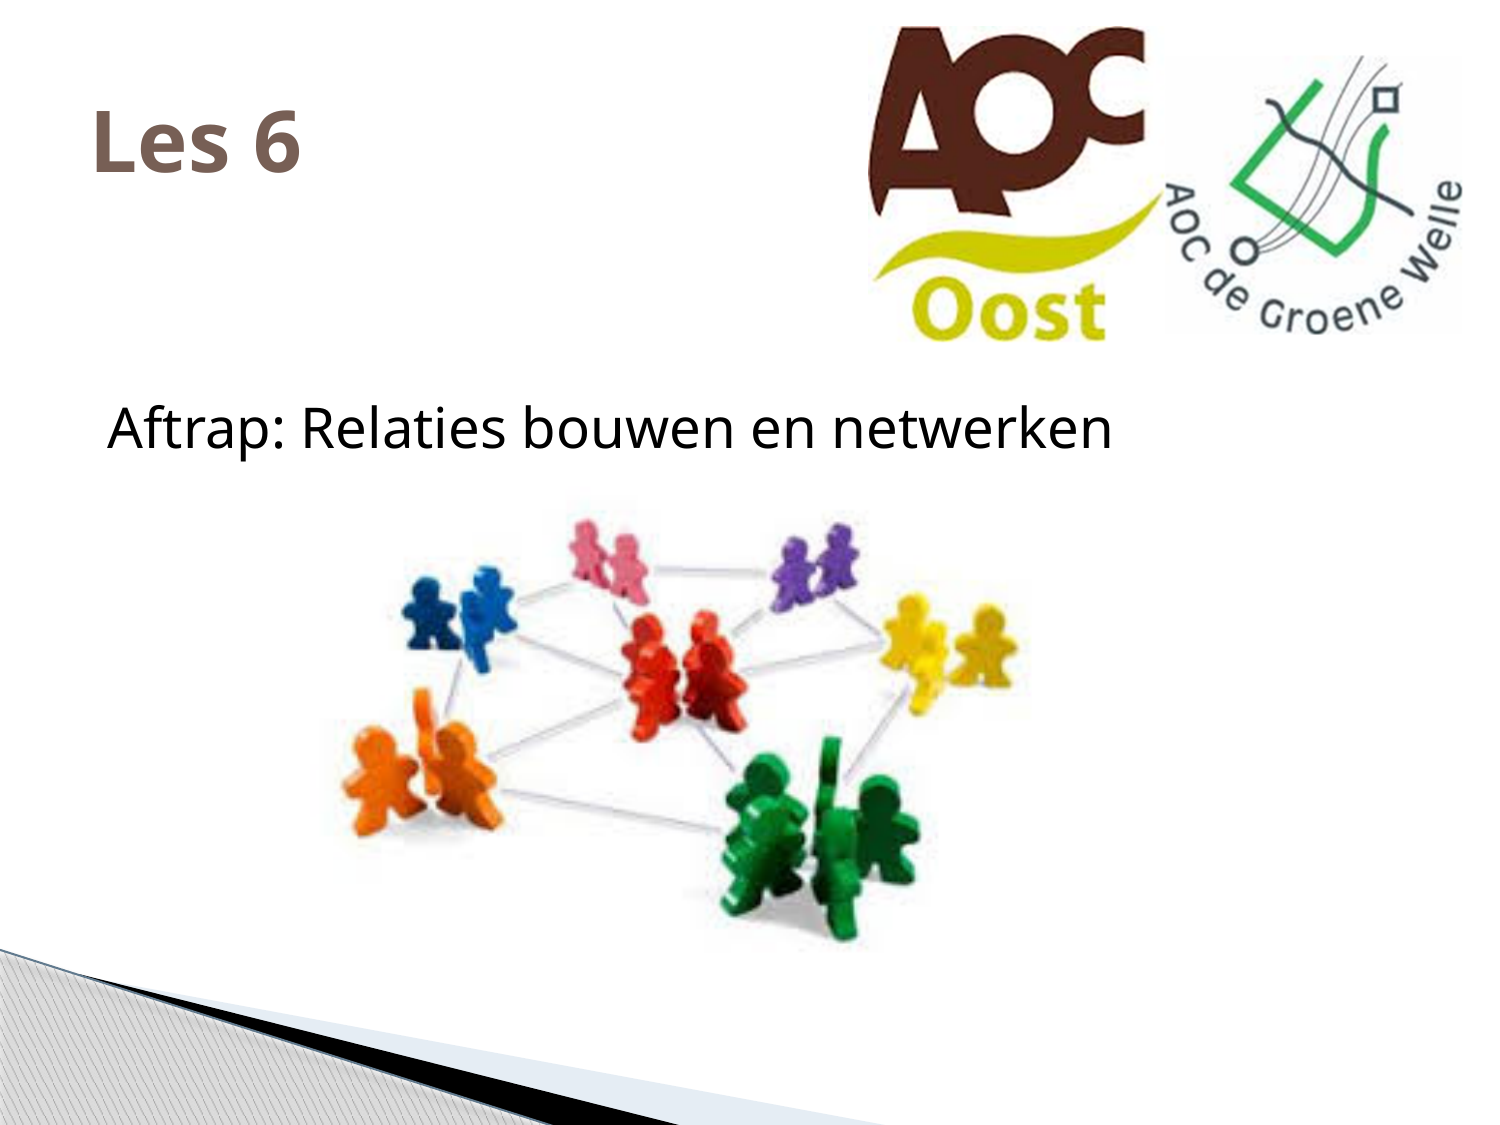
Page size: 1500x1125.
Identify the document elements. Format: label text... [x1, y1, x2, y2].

title Les 6 [75, 45, 862, 233]
list Aftrap: Relaties bouwen en netwerken [75, 385, 1425, 986]
picture [288, 465, 1084, 973]
picture [867, 26, 1473, 365]
